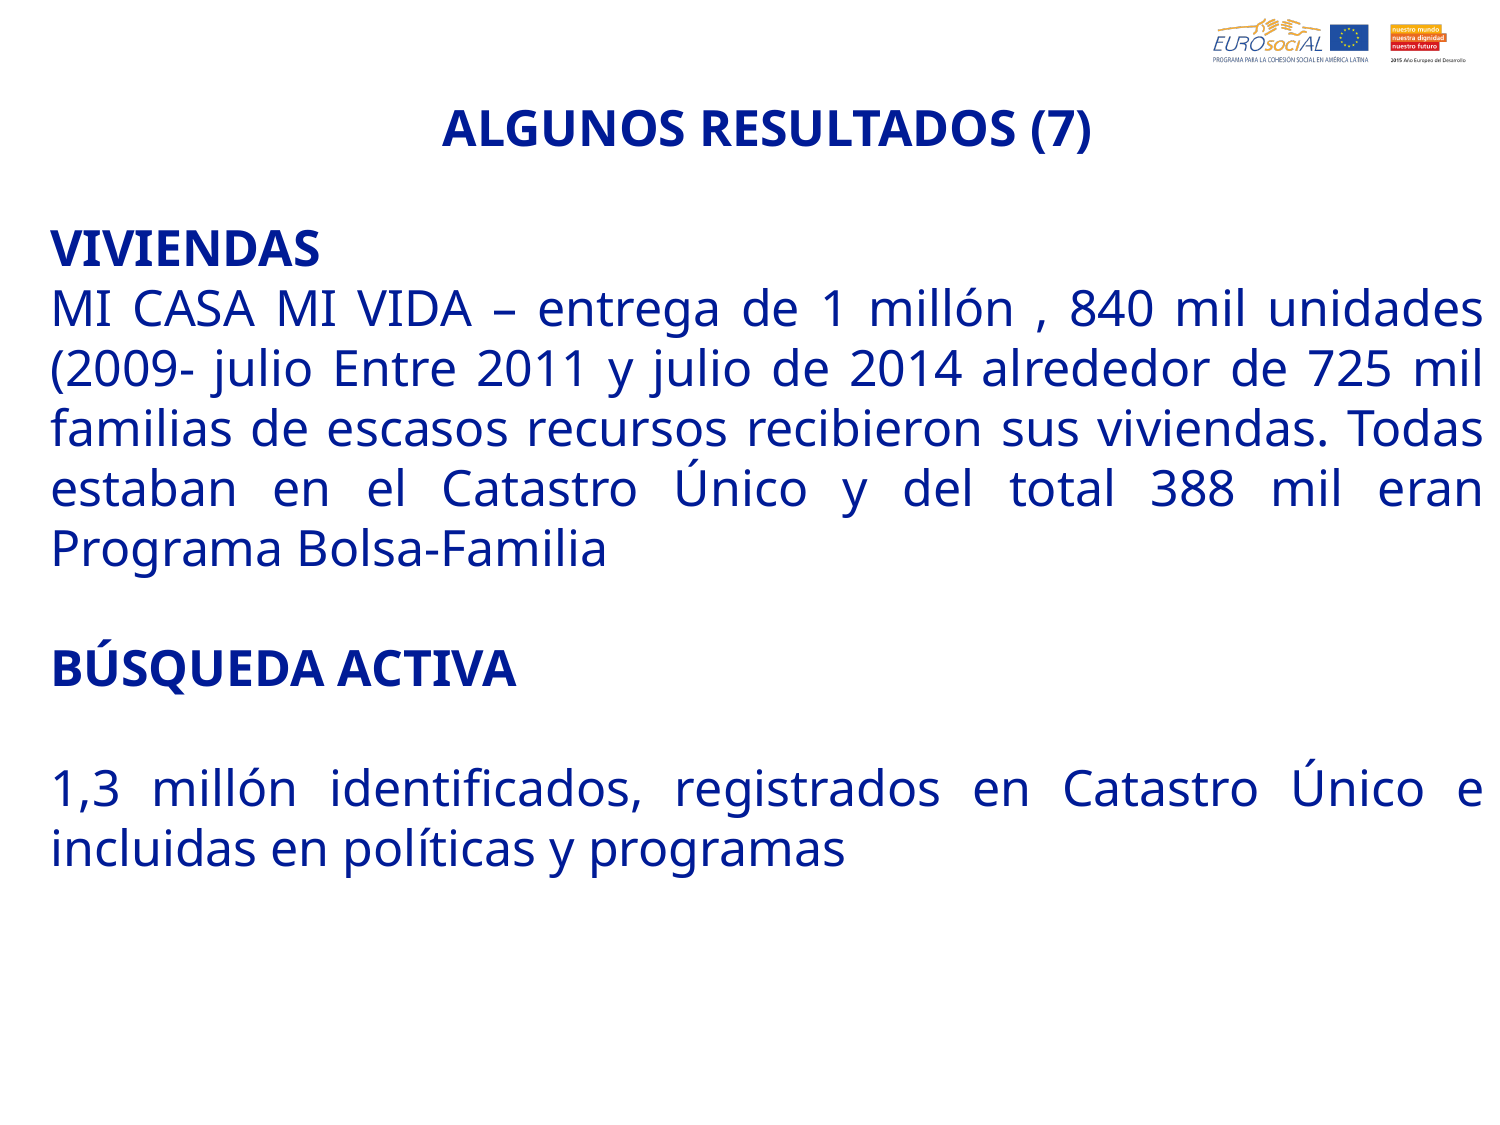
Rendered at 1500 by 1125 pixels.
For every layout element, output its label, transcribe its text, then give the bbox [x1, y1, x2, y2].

text_box ALGUNOS RESULTADOS (7) VIVIENDAS MI CASA MI VIDA – entrega de 1 millón , 840 mil unidades (2009- julio Entre 2011 y julio de 2014 alrededor de 725 mil familias de escasos recursos recibieron sus viviendas. Todas estaban en el Catastro Único y del total 388 mil eran Programa Bolsa-Familia BÚSQUEDA ACTIVA 1,3 millón identificados, registrados en Catastro Único e incluidas en políticas y programas [35, 88, 1500, 884]
picture [1206, 14, 1470, 69]
